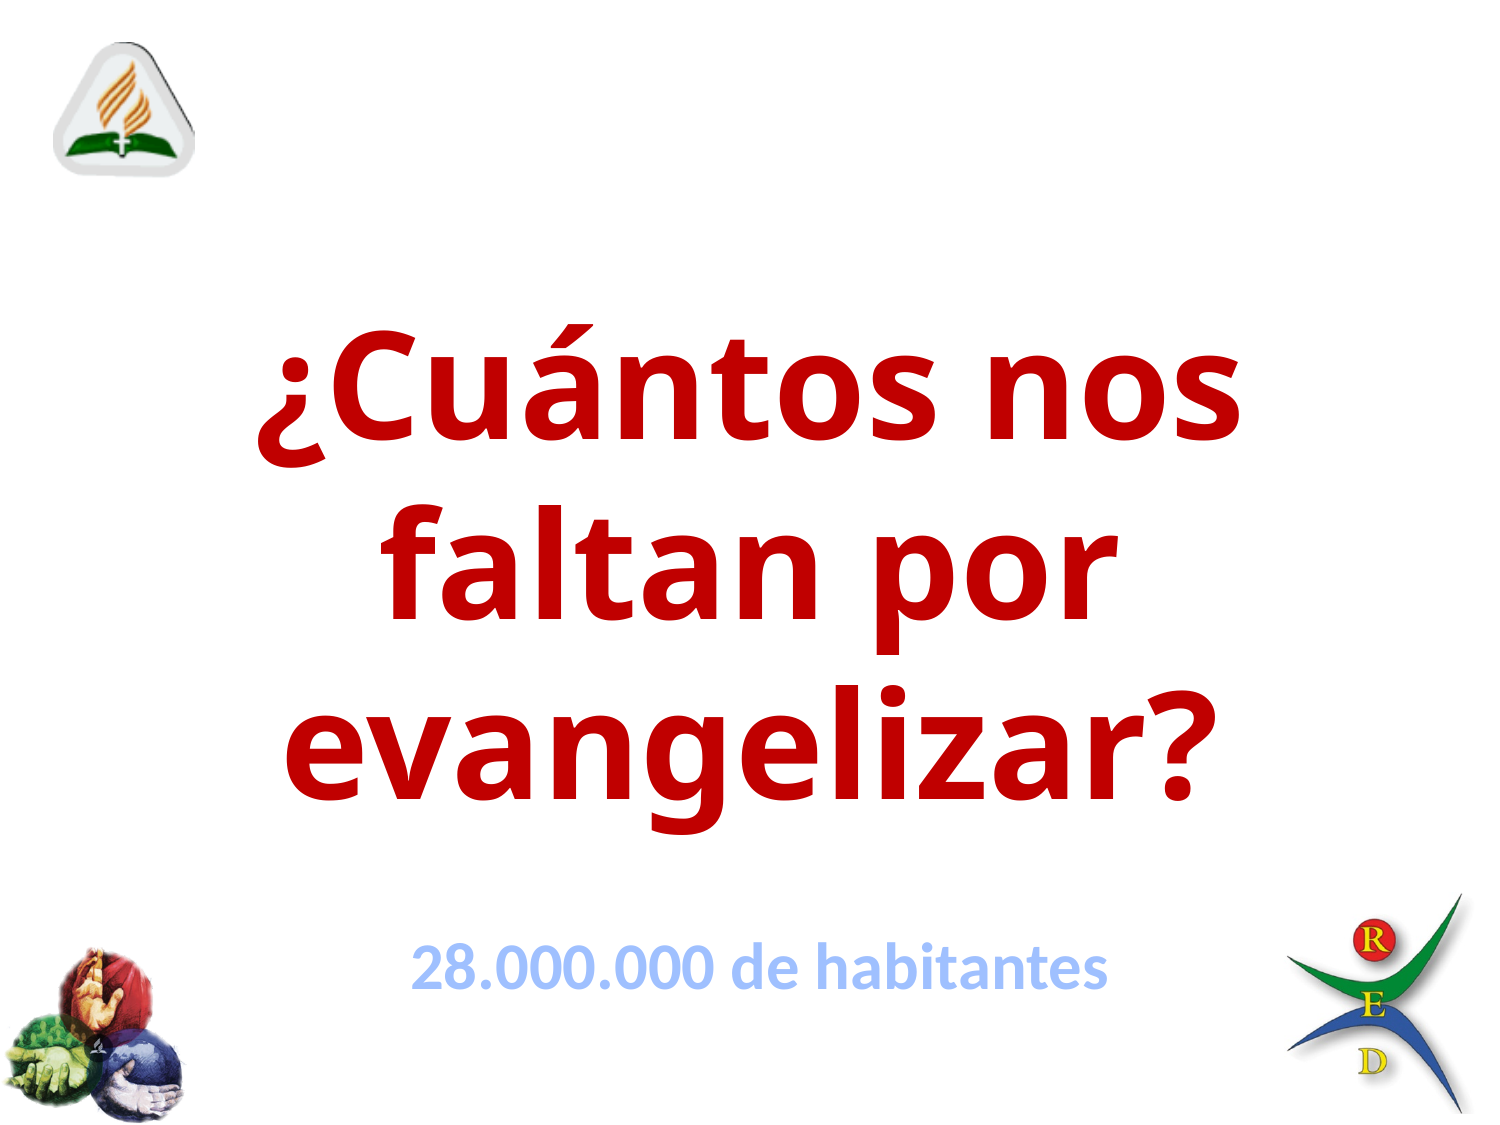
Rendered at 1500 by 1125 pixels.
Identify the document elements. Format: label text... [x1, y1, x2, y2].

picture [0, 942, 187, 1125]
picture [1261, 892, 1489, 1114]
picture [52, 42, 195, 187]
text_box 28.000.000 de habitantes [395, 915, 1125, 1011]
title ¿Cuántos nos faltan por evangelizar? [75, 491, 1425, 627]
